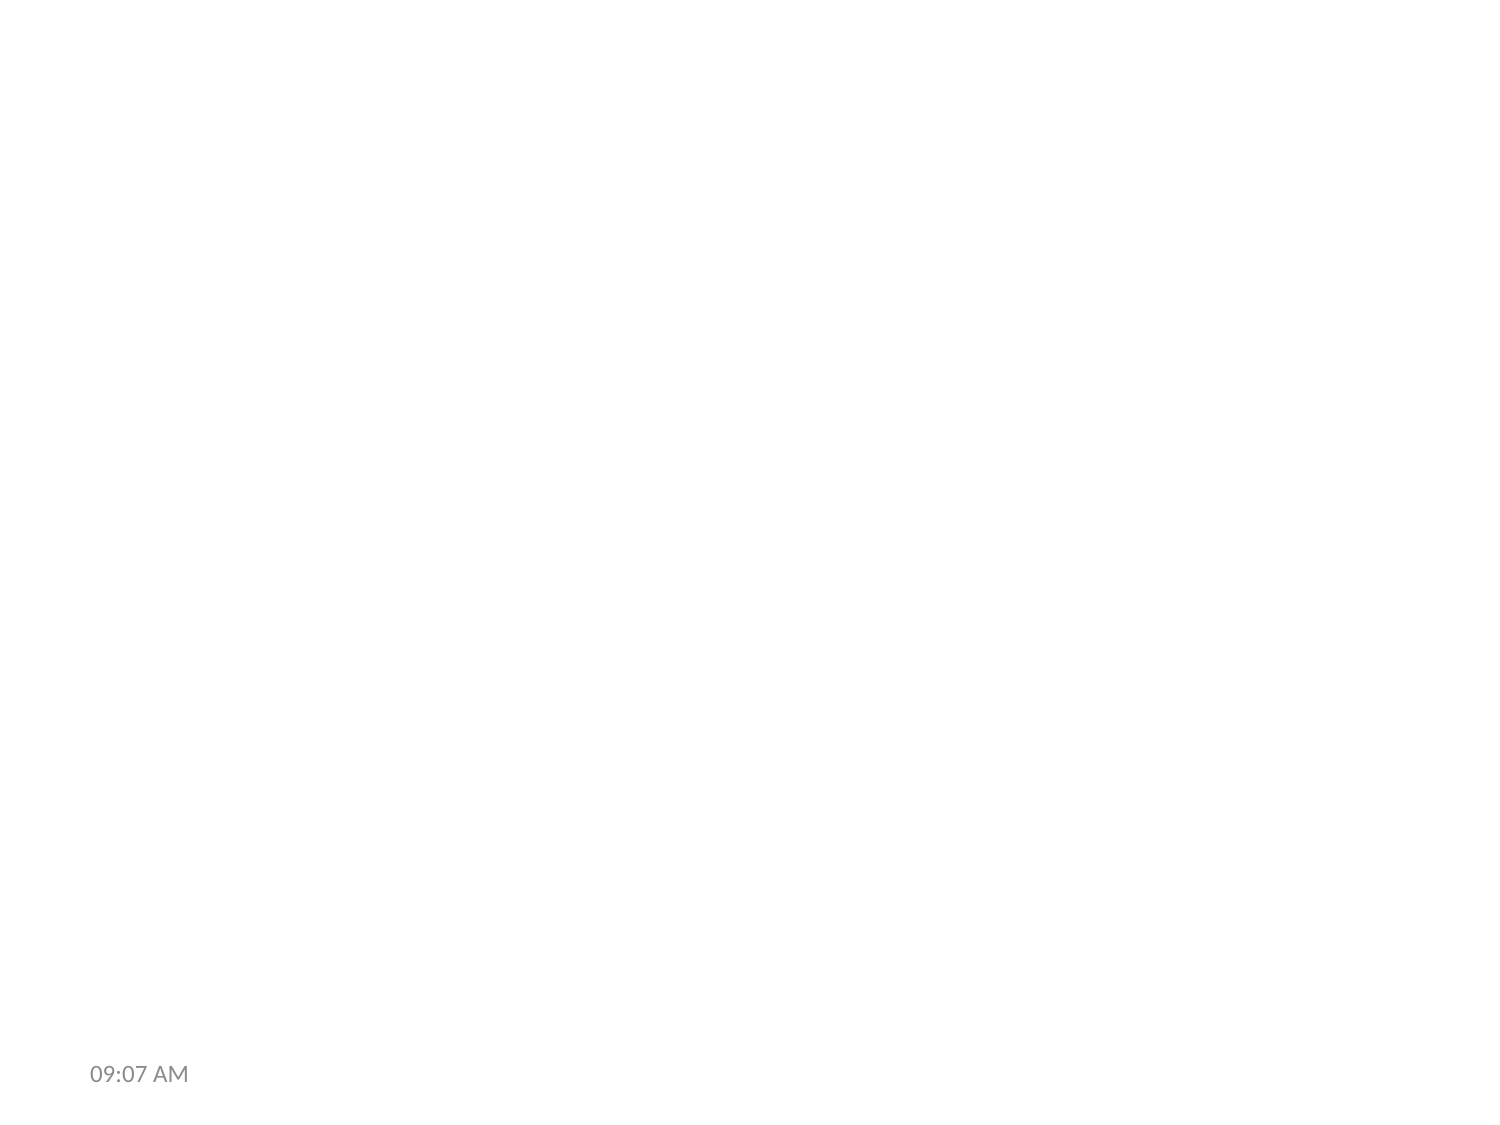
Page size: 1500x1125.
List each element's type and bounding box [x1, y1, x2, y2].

slide_number [75, 1042, 425, 1103]
